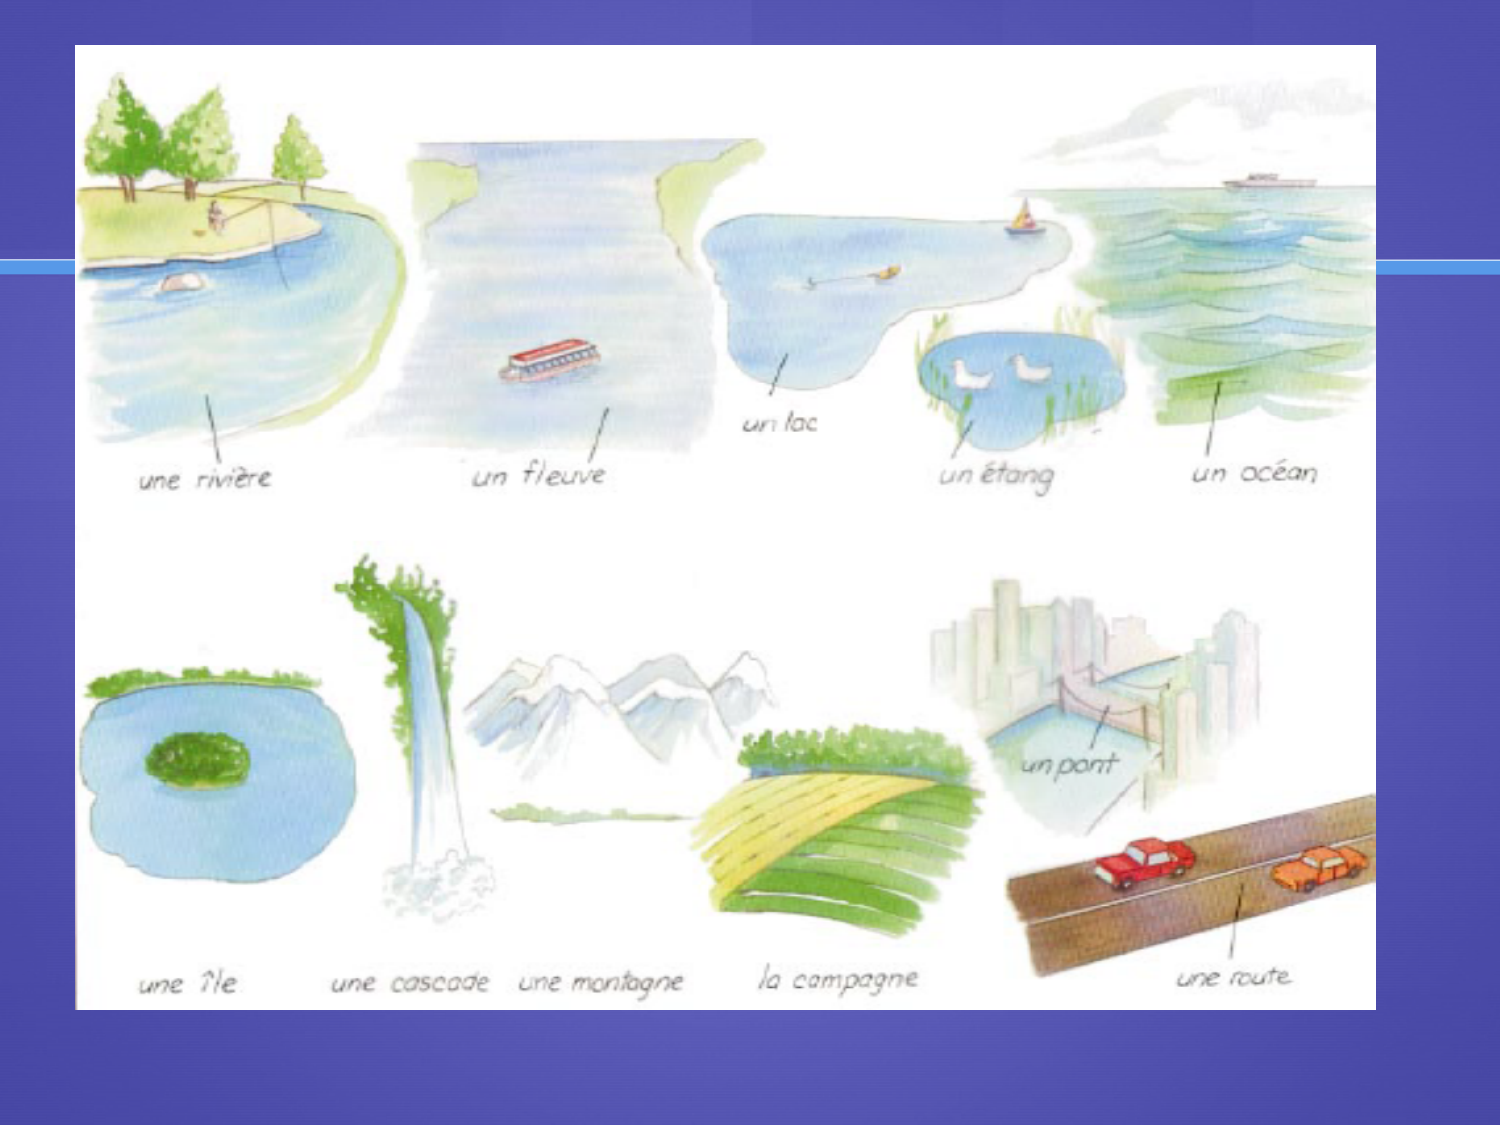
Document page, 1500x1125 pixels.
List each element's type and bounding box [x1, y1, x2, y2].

picture [73, 43, 1377, 1011]
